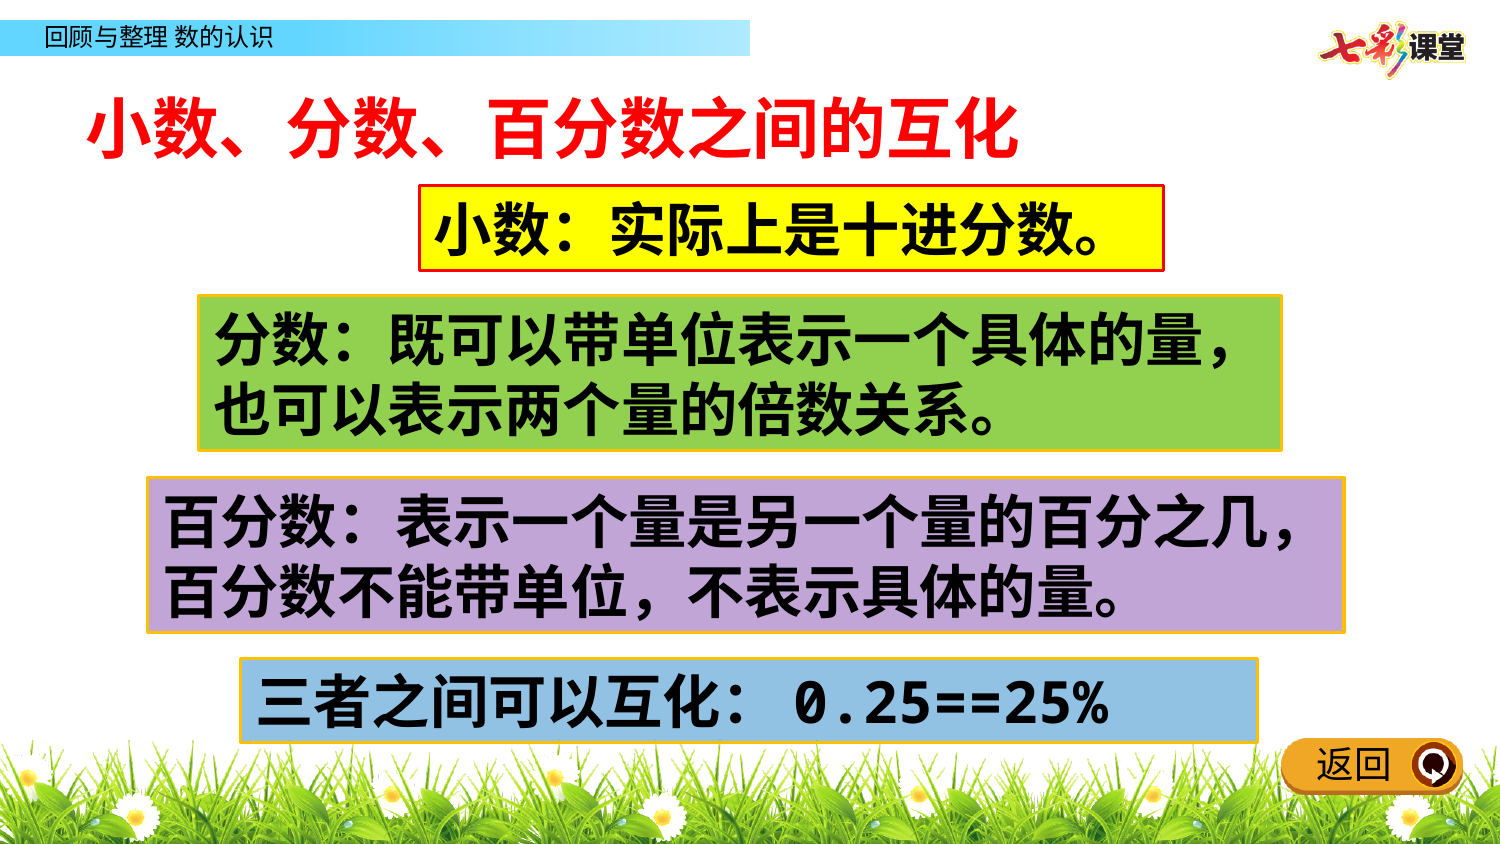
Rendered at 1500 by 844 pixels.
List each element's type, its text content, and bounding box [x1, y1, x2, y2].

text_box 小数、分数、百分数之间的互化 [70, 79, 1036, 174]
text_box 百分数：表示一个量是另一个量的百分之几，百分数不能带单位，不表示具体的量。 [147, 477, 1345, 633]
picture [0, 740, 1500, 844]
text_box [1281, 733, 1464, 795]
text_box 小数：实际上是十进分数。 [419, 185, 1164, 271]
picture [1316, 20, 1468, 80]
text_box 分数：既可以带单位表示一个具体的量，也可以表示两个量的倍数关系。 [198, 295, 1282, 451]
